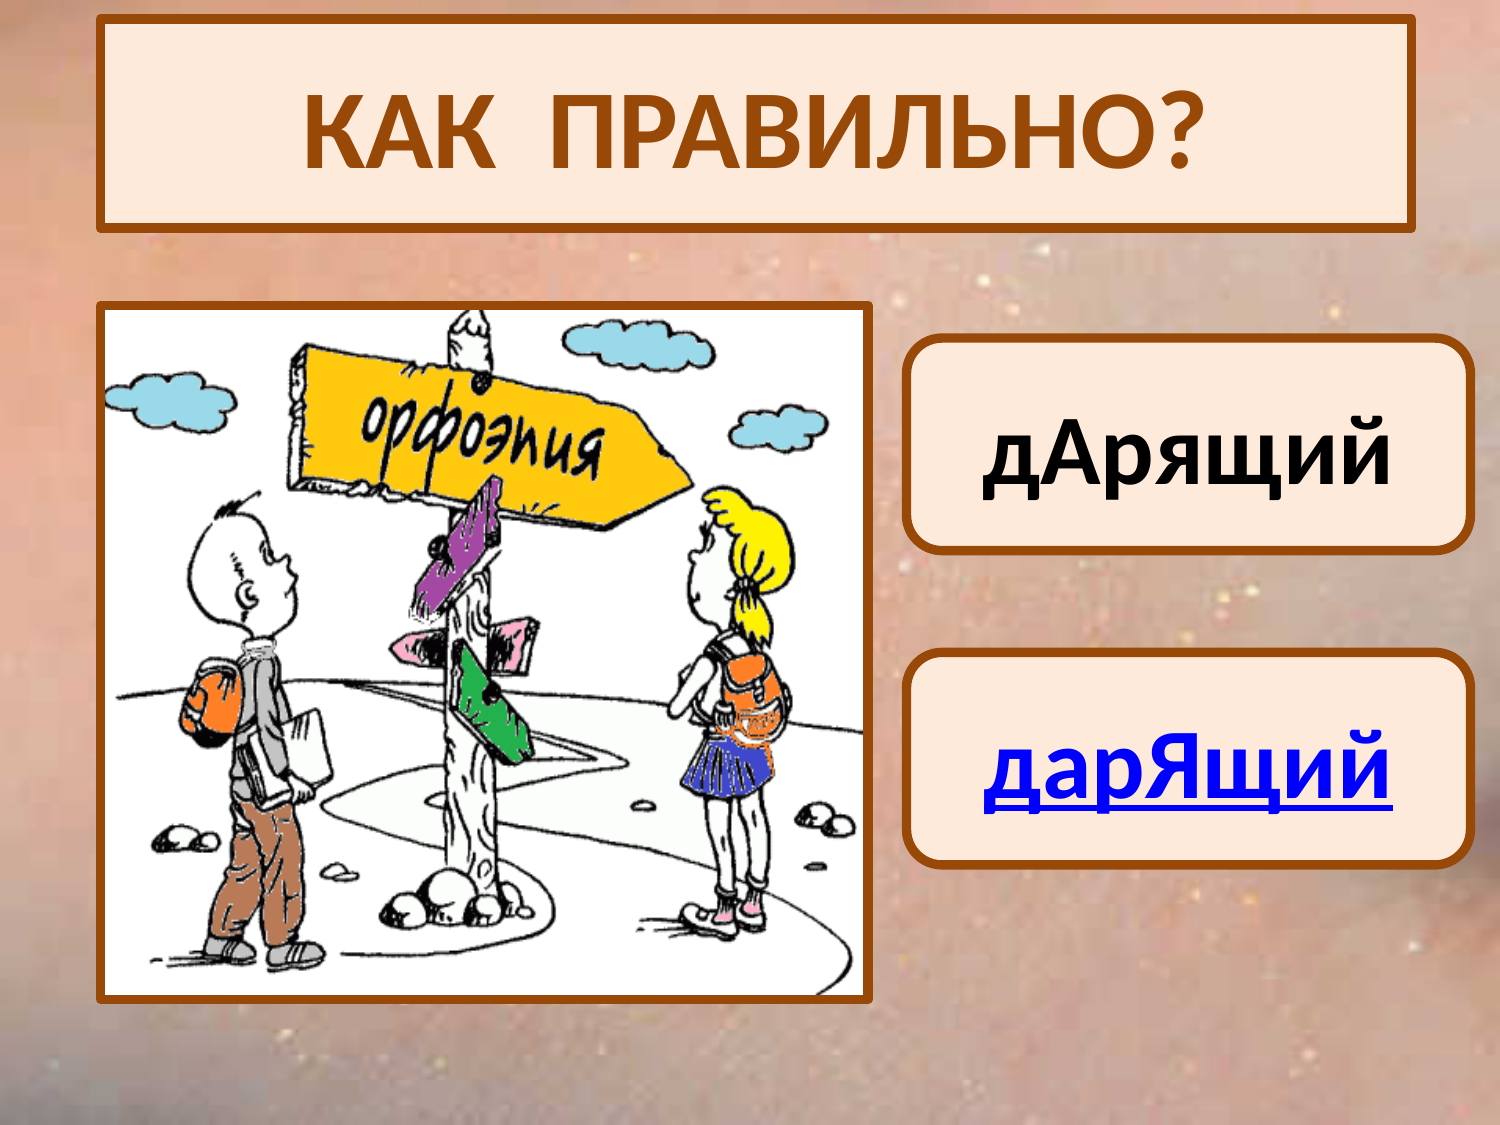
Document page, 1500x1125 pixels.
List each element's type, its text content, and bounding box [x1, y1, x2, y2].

picture [0, 0, 1500, 1125]
text_box дАрящий [904, 335, 1473, 553]
text_box дарЯщий [904, 650, 1473, 868]
text_box КАК ПРАВИЛЬНО? [98, 17, 1413, 230]
text_box [99, 303, 870, 1002]
